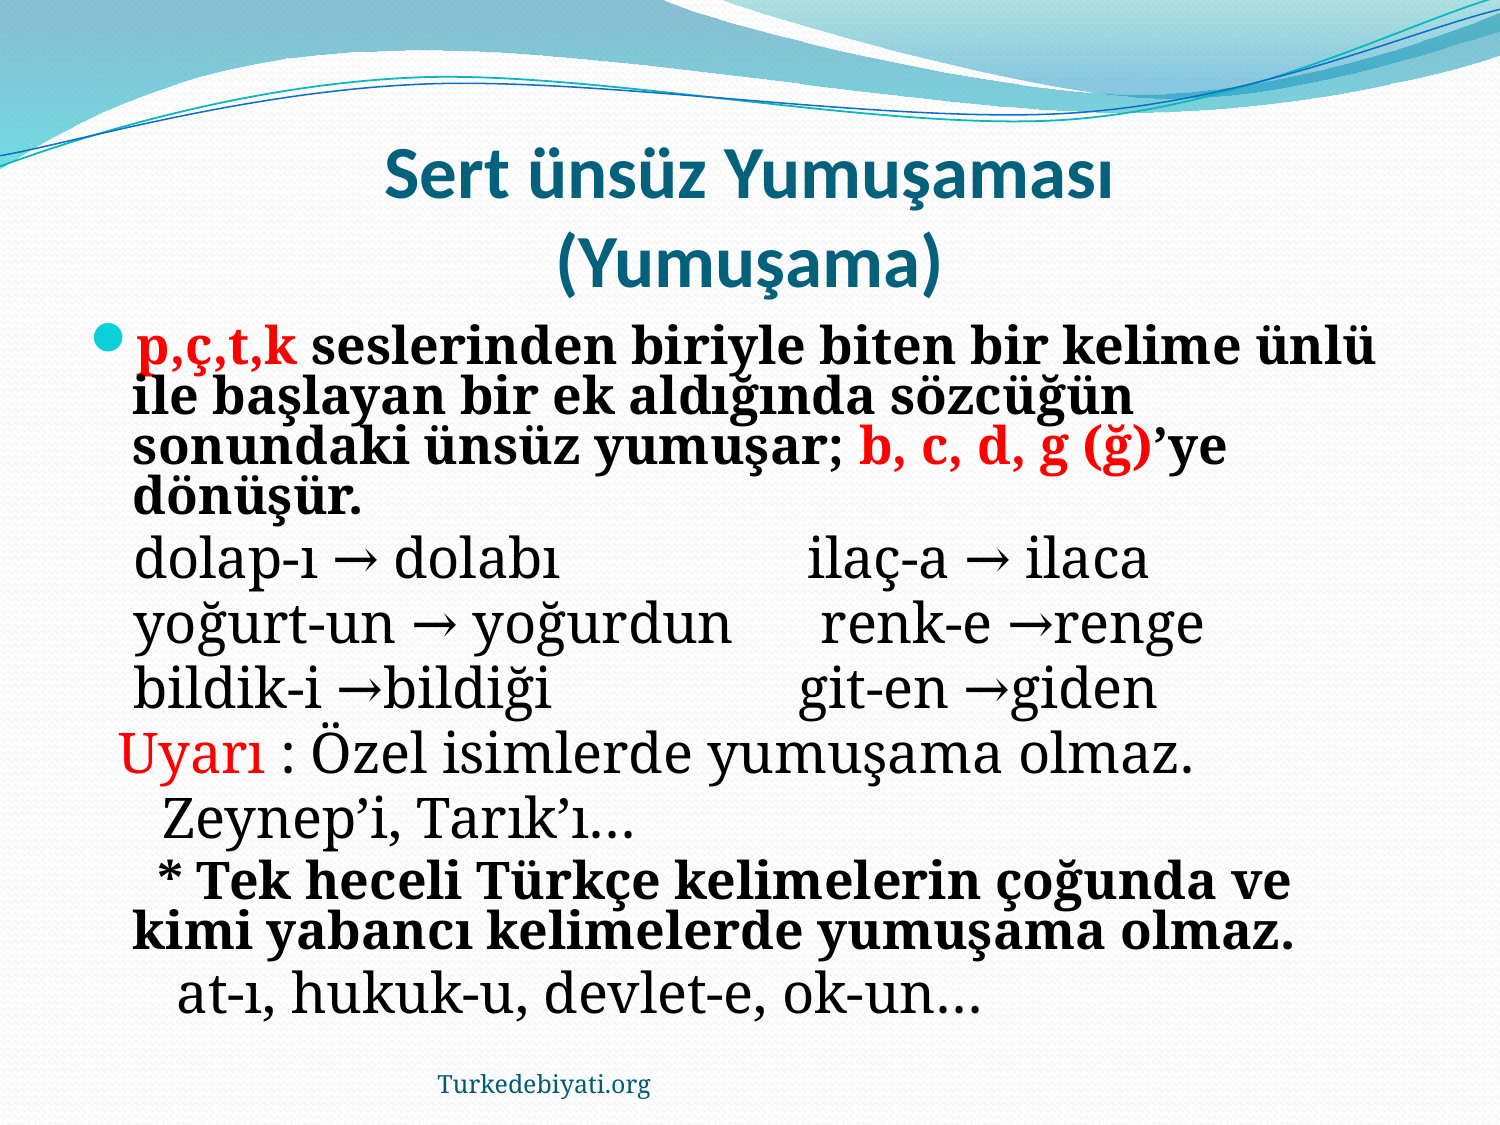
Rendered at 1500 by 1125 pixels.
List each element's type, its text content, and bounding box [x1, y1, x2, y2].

list p,ç,t,k seslerinden biriyle biten bir kelime ünlü ile başlayan bir ek aldığında sözcüğün sonundaki ünsüz yumuşar; b, c, d, g (ğ)’ye dönüşür. dolap-ı → dolabı ilaç-a → ilaca yoğurt-un → yoğurdun renk-e →renge bildik-i →bildiği git-en →giden Uyarı : Özel isimlerde yumuşama olmaz. Zeynep’i, Tarık’ı… * Tek heceli Türkçe kelimelerin çoğunda ve kimi yabancı kelimelerde yumuşama olmaz. at-ı, hukuk-u, devlet-e, ok-un… [75, 317, 1425, 1038]
footer Turkedebiyati.org [437, 1042, 988, 1103]
title Sert ünsüz Yumuşaması (Yumuşama) [75, 115, 1425, 303]
